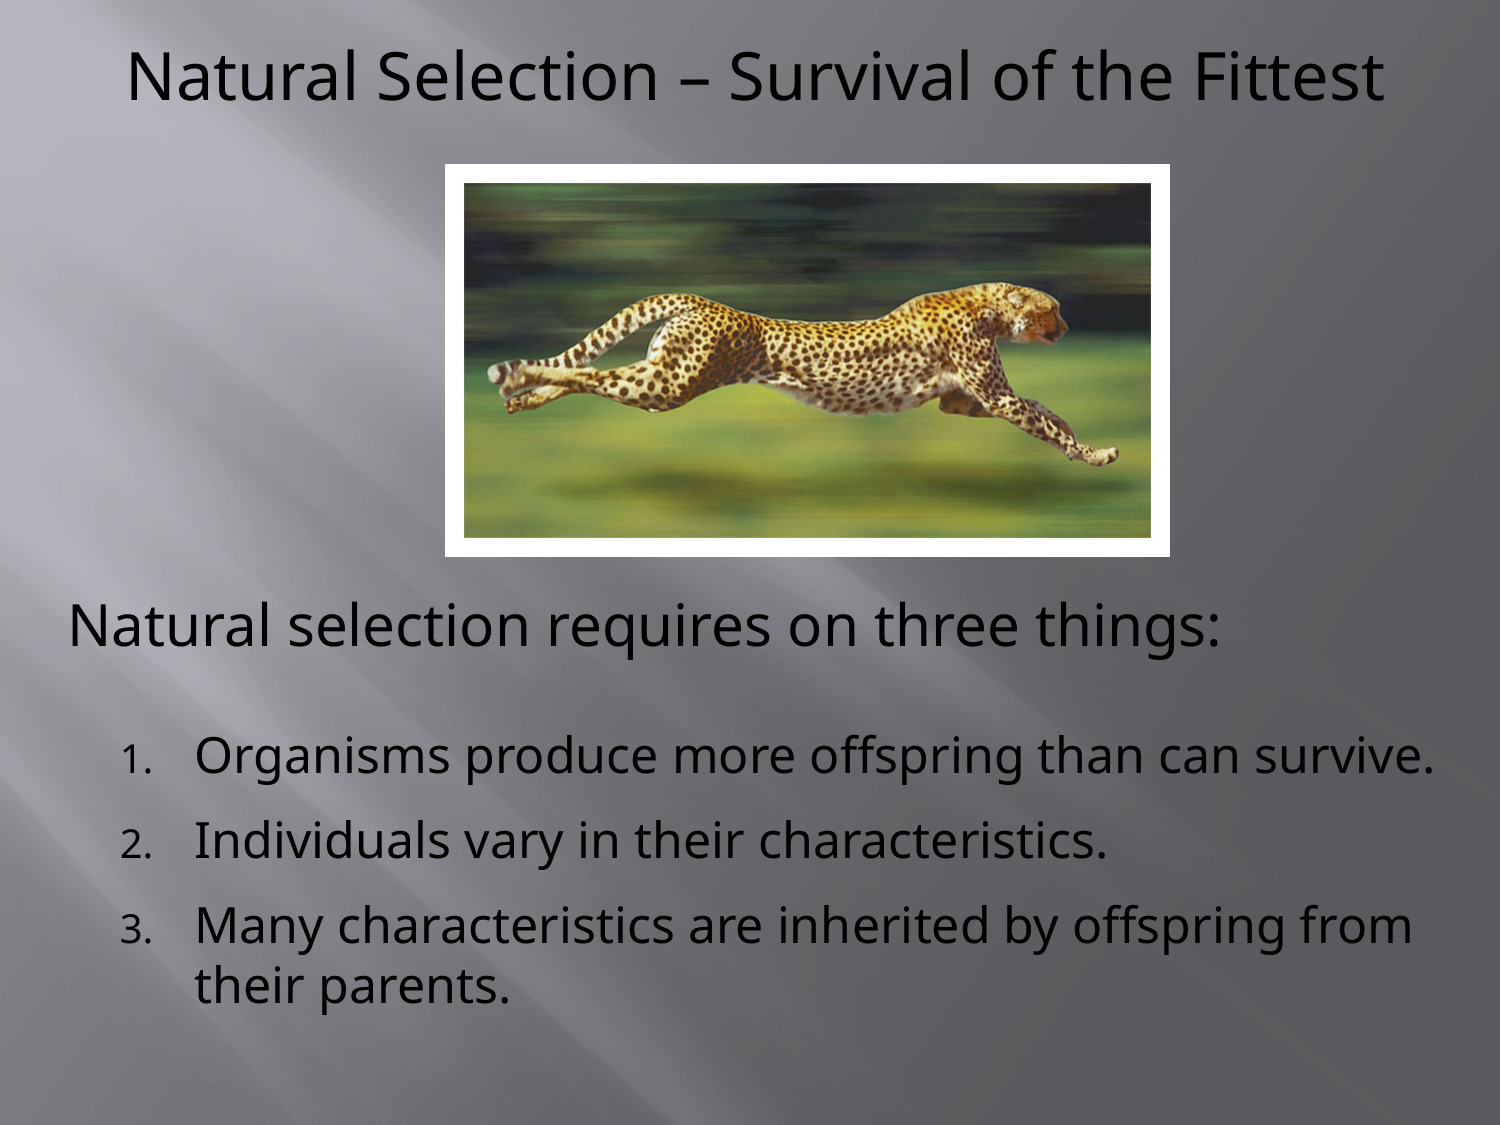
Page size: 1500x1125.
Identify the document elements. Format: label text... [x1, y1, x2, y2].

picture [445, 164, 1170, 557]
title Natural Selection – Survival of the Fittest [43, 29, 1469, 119]
list Natural selection requires on three things: Organisms produce more offspring than can survive. Individuals vary in their characteristics. Many characteristics are inherited by offspring from their parents. [29, 580, 1472, 1053]
